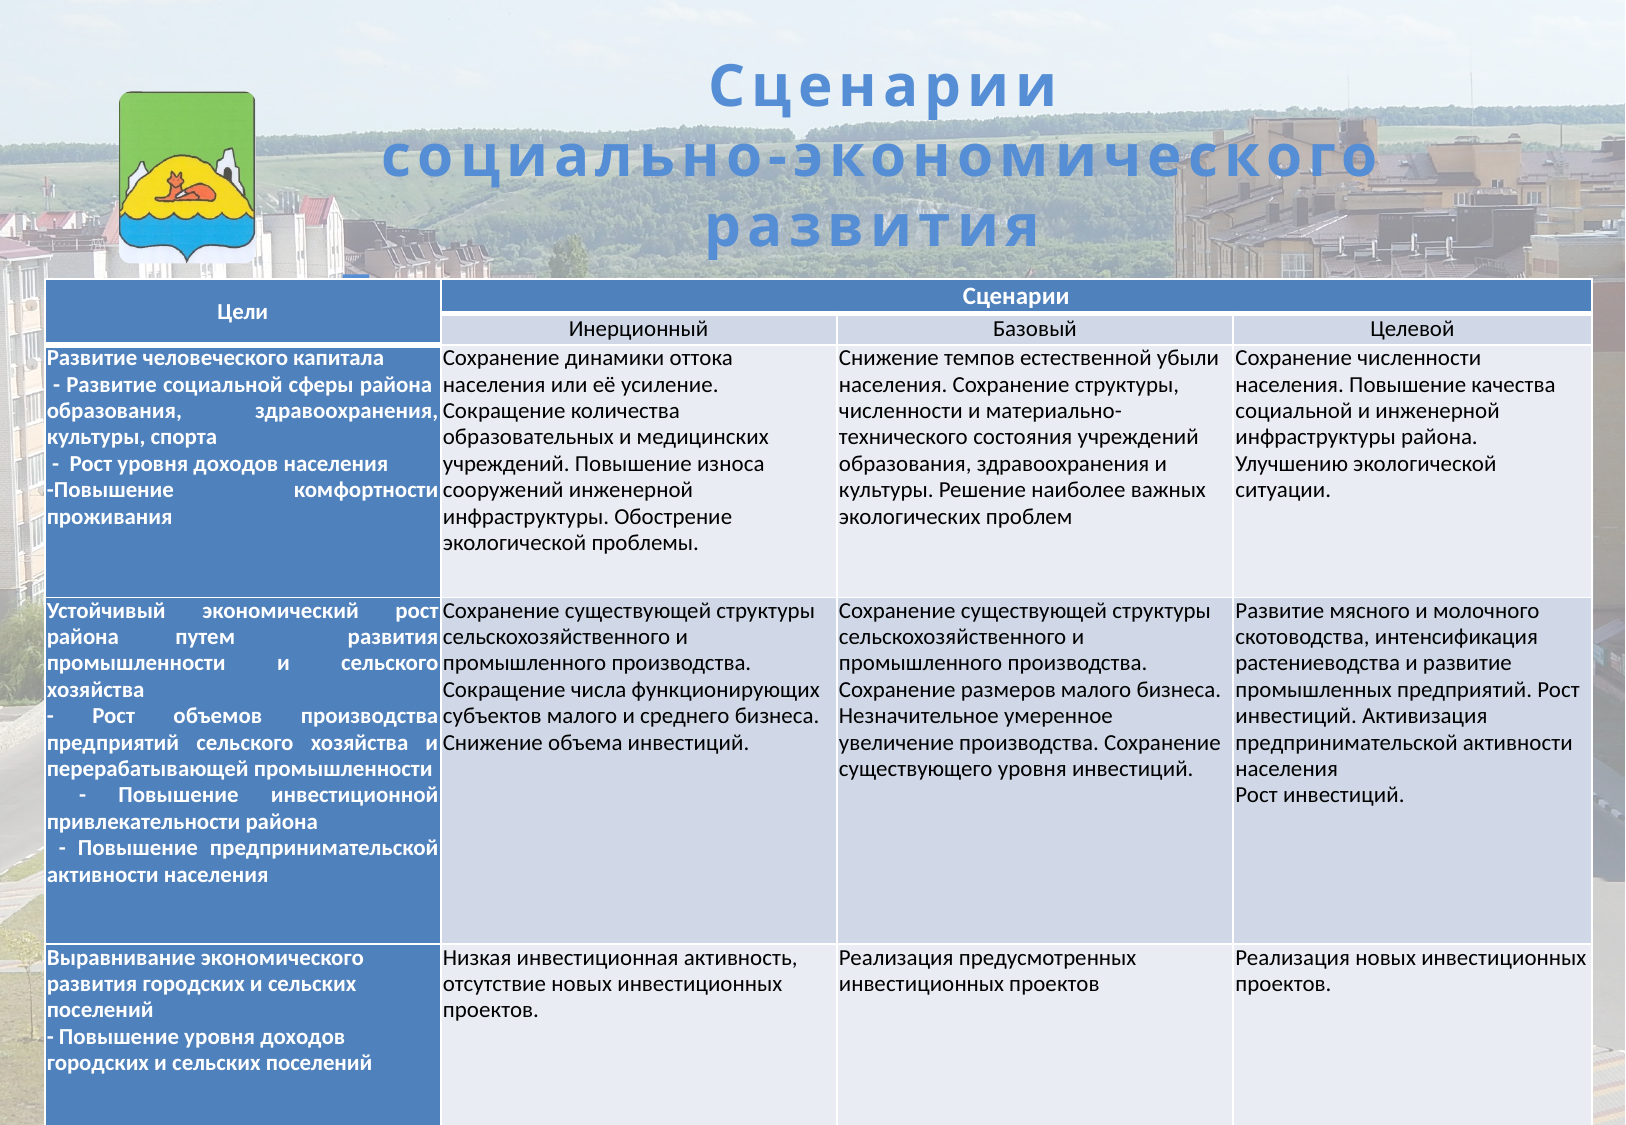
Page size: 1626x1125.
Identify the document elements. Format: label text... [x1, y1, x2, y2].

table_cell Развитие мясного и молочного скотоводства, интенсификация растениеводства и развитие промышленных предприятий. Рост инвестиций. Активизация предпринимательской активности населения Рост инвестиций. [1234, 598, 1591, 943]
table_header Сценарии [442, 280, 1591, 311]
table_cell Инерционный [442, 316, 836, 344]
table_cell Устойчивый экономический рост района путем развития промышленности и сельского хозяйства - Рост объемов производства предприятий сельского хозяйства и перерабатывающей промышленности - Повышение инвестиционной привлекательности района - Повышение предпринимательской активности населения [46, 598, 440, 943]
picture [118, 91, 256, 264]
table_header Цели [46, 280, 440, 342]
table_cell Низкая инвестиционная активность, отсутствие новых инвестиционных проектов. [442, 945, 836, 1125]
table_cell Выравнивание экономического развития городских и сельских поселений - Повышение уровня доходов городских и сельских поселений [46, 945, 440, 1125]
table_cell Развитие человеческого капитала - Развитие социальной сферы района образования, здравоохранения, культуры, спорта - Рост уровня доходов населения -Повышение комфортности проживания [46, 348, 440, 597]
table_cell Сохранение численности населения. Повышение качества социальной и инженерной инфраструктуры района. Улучшению экологической ситуации. [1234, 346, 1591, 597]
table_cell Реализация новых инвестиционных проектов. [1234, 945, 1591, 1125]
table_cell Реализация предусмотренных инвестиционных проектов [838, 945, 1232, 1125]
text_box Сценарии социально-экономического развития Лискинского муниципального района [198, 40, 1569, 278]
table_cell Целевой [1234, 316, 1591, 344]
table_cell [0, 0, 1625, 1125]
table_cell Базовый [838, 316, 1232, 344]
table_cell Сохранение динамики оттока населения или её усиление. Сокращение количества образовательных и медицинских учреждений. Повышение износа сооружений инженерной инфраструктуры. Обострение экологической проблемы. [442, 346, 836, 597]
table_cell Снижение темпов естественной убыли населения. Сохранение структуры, численности и материально-технического состояния учреждений образования, здравоохранения и культуры. Решение наиболее важных экологических проблем [838, 346, 1232, 597]
table_cell Сохранение существующей структуры сельскохозяйственного и промышленного производства. Сокращение числа функционирующих субъектов малого и среднего бизнеса. Снижение объема инвестиций. [442, 598, 836, 943]
table_cell Сохранение существующей структуры сельскохозяйственного и промышленного производства. Сохранение размеров малого бизнеса. Незначительное умеренное увеличение производства. Сохранение существующего уровня инвестиций. [838, 598, 1232, 943]
